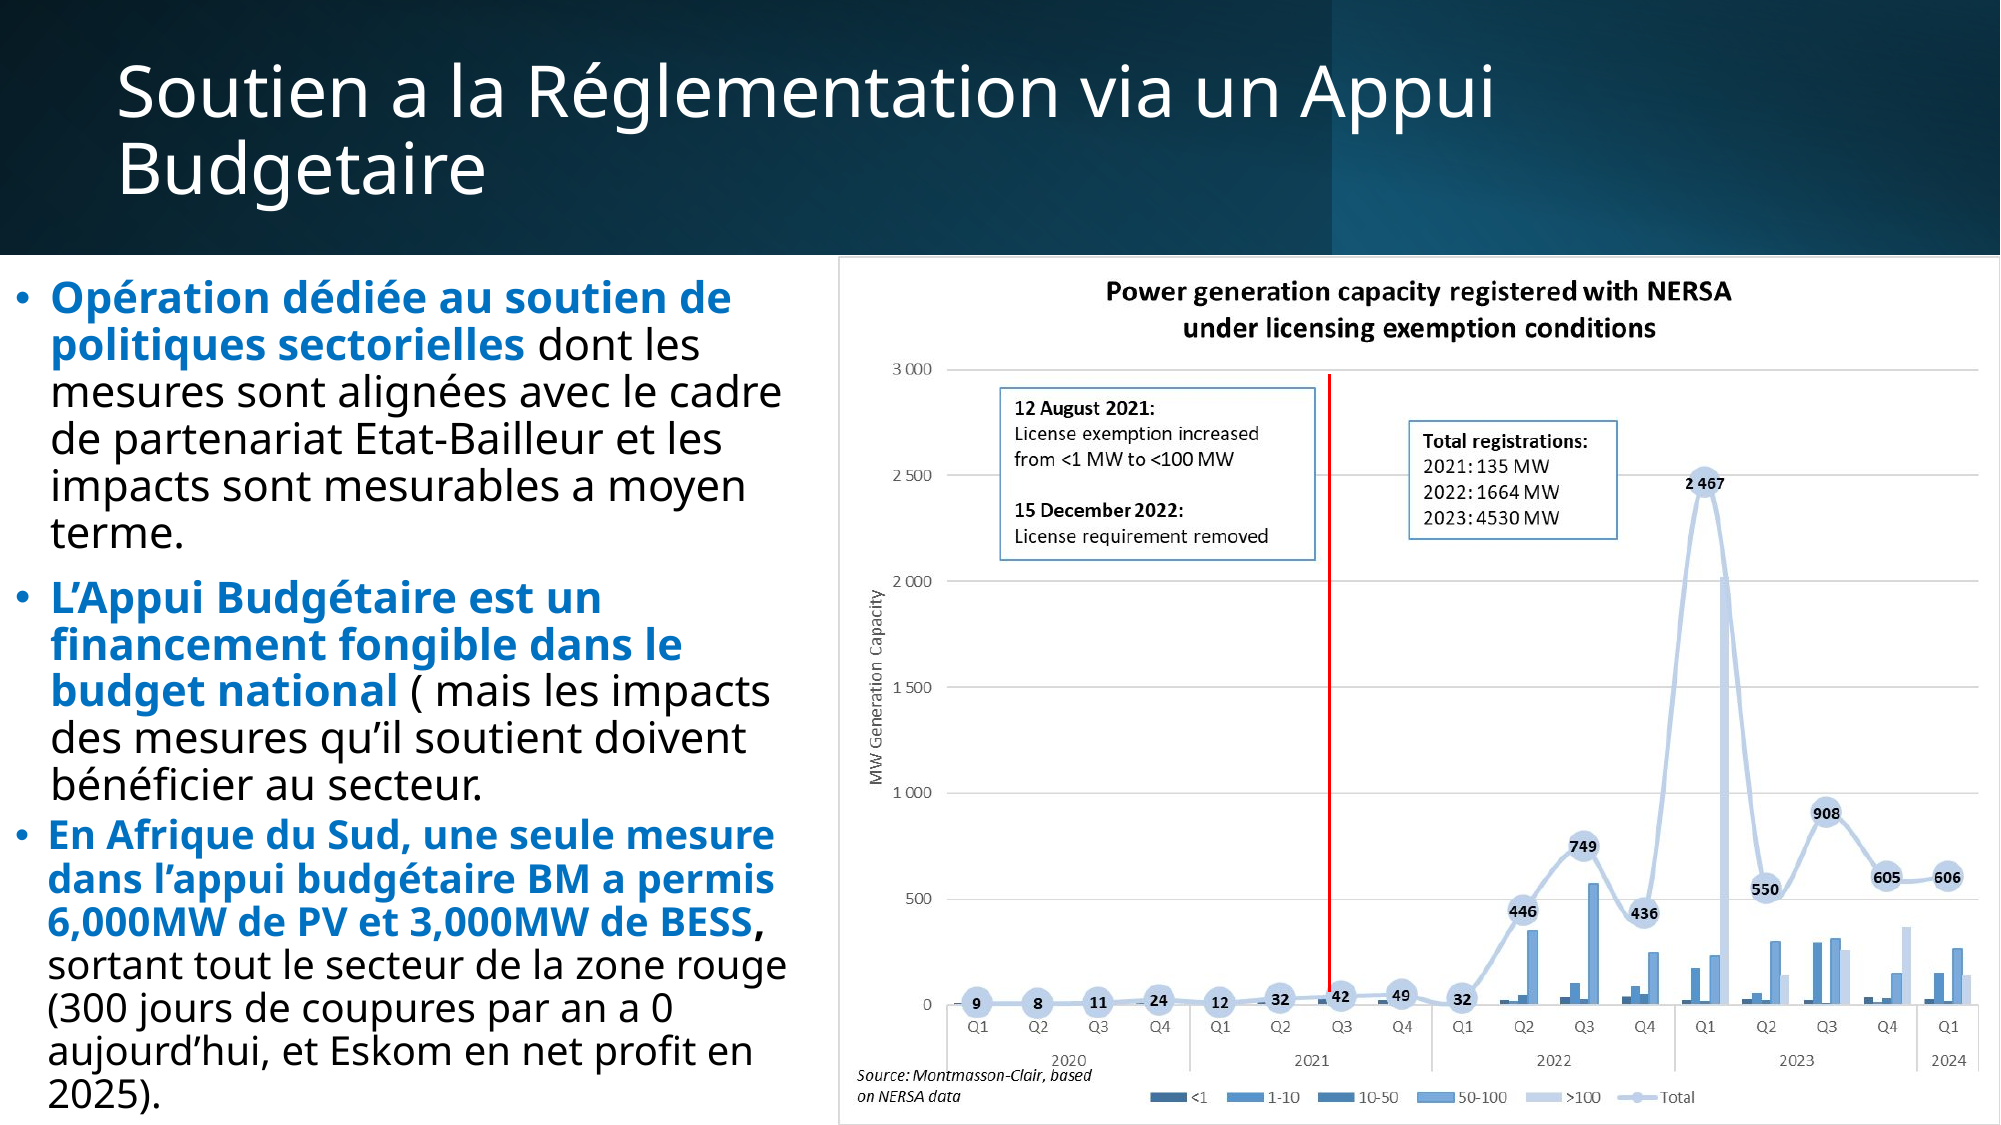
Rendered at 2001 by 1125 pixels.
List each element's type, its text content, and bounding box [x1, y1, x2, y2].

picture [0, 0, 2000, 1125]
text_box En Afrique du Sud, une seule mesure dans l’appui budgétaire BM a permis 6,000MW de PV et 3,000MW de BESS, sortant tout le secteur de la zone rouge (300 jours de coupures par an a 0 aujourd’hui, et Eskom en net profit en 2025). [0, 808, 838, 1125]
list Opération dédiée au soutien de politiques sectorielles dont les mesures sont alignées avec le cadre de partenariat Etat-Bailleur et les impacts sont mesurables a moyen terme. L’Appui Budgétaire est un financement fongible dans le budget national ( mais les impacts des mesures qu’il soutient doivent bénéficier au secteur. [0, 268, 838, 808]
